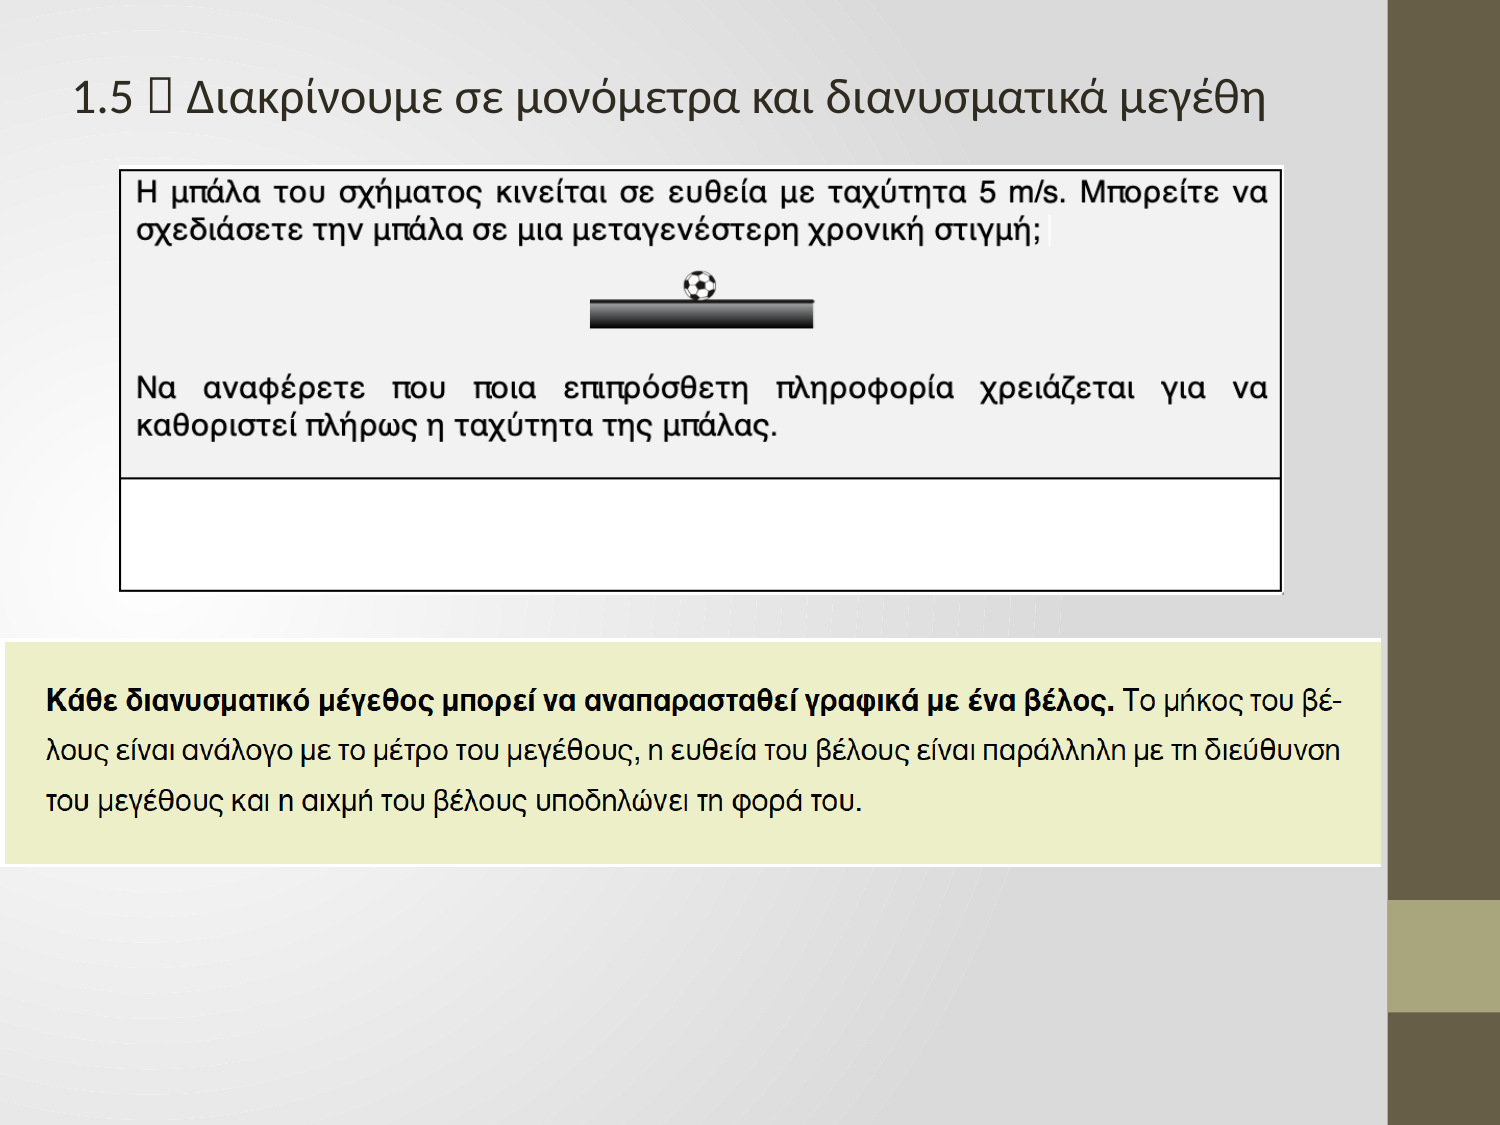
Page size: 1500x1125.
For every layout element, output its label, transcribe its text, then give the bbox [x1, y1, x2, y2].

picture [118, 165, 1285, 596]
text_box 1.5  Διακρίνουμε σε μονόμετρα και διανυσματικά μεγέθη [56, 56, 1393, 131]
picture [0, 638, 1382, 867]
